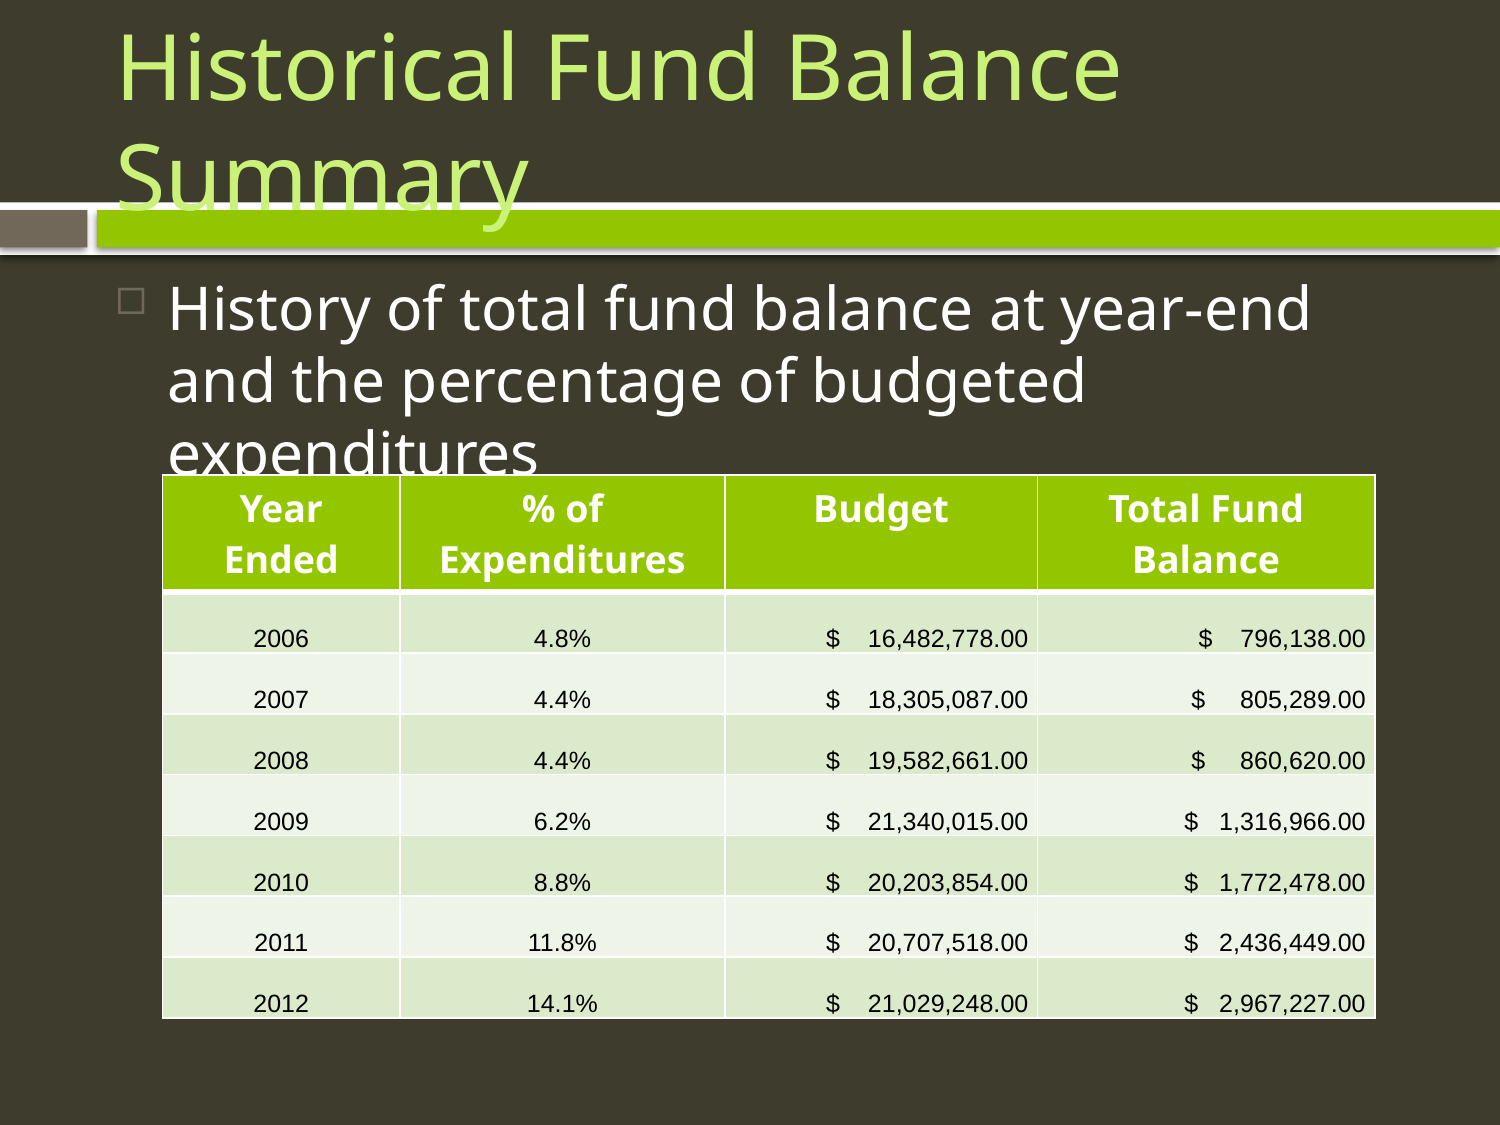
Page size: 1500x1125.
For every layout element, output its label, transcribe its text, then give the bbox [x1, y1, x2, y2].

table_cell $ 20,203,854.00 [726, 836, 1037, 895]
table_header % of Expenditures [401, 476, 724, 589]
table_cell $ 860,620.00 [1038, 715, 1374, 774]
table_header Budget [726, 476, 1037, 589]
table_cell $ 16,482,778.00 [726, 595, 1037, 652]
table_cell 2012 [163, 958, 399, 1017]
table_cell 2006 [163, 595, 399, 652]
table_cell 2009 [163, 775, 399, 835]
table_cell 11.8% [401, 897, 724, 956]
table_cell 2011 [163, 897, 399, 956]
table_cell 14.1% [401, 958, 724, 1017]
table_cell $ 2,967,227.00 [1038, 958, 1374, 1017]
table_cell $ 20,707,518.00 [726, 897, 1037, 956]
table_cell $ 19,582,661.00 [726, 715, 1037, 774]
table_cell 4.8% [401, 595, 724, 652]
table_header Year Ended [163, 476, 399, 589]
table_cell $ 796,138.00 [1038, 595, 1374, 652]
table_cell $ 1,316,966.00 [1038, 775, 1374, 835]
table_cell $ 1,772,478.00 [1038, 836, 1374, 895]
table_cell $ 2,436,449.00 [1038, 897, 1374, 956]
table_cell $ 18,305,087.00 [726, 654, 1037, 713]
table_cell 6.2% [401, 775, 724, 835]
table_cell 2008 [163, 715, 399, 774]
table_cell $ 21,029,248.00 [726, 958, 1037, 1017]
table_cell 2010 [163, 836, 399, 895]
table_cell $ 21,340,015.00 [726, 775, 1037, 835]
table_header Total Fund Balance [1038, 476, 1374, 589]
table_cell 8.8% [401, 836, 724, 895]
table_cell $ 805,289.00 [1038, 654, 1374, 713]
table_cell 2007 [163, 654, 399, 713]
table_cell 4.4% [401, 715, 724, 774]
title Historical Fund Balance Summary [100, 37, 1438, 200]
list History of total fund balance at year-end and the percentage of budgeted expenditures [100, 262, 1438, 1000]
table_cell 4.4% [401, 654, 724, 713]
